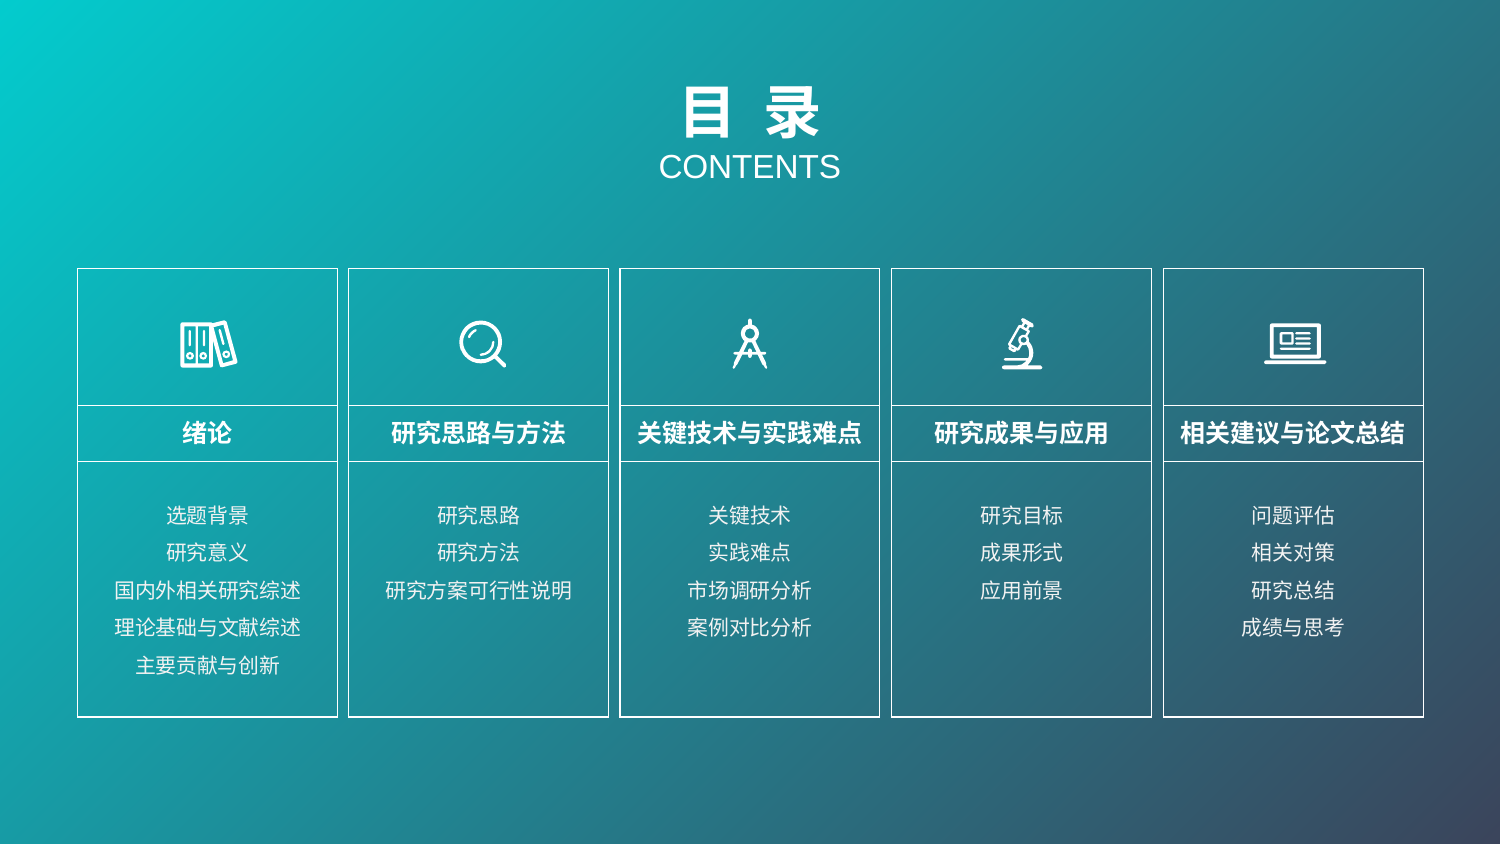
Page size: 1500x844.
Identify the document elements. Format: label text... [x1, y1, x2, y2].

text_box [620, 268, 880, 405]
text_box [77, 268, 338, 405]
text_box 研究思路 研究方法 研究方案可行性说明 [370, 482, 588, 610]
text_box [732, 318, 768, 369]
text_box [1269, 323, 1321, 359]
text_box [1163, 405, 1424, 462]
text_box 相关建议与论文总结 [1165, 409, 1421, 455]
text_box [77, 462, 338, 717]
text_box [459, 320, 506, 368]
text_box [891, 268, 1152, 405]
text_box [1264, 360, 1327, 365]
text_box [1163, 462, 1424, 717]
text_box [891, 462, 1152, 717]
text_box [891, 405, 1152, 462]
text_box [77, 405, 338, 462]
text_box 绪论 [114, 409, 302, 455]
text_box 问题评估 相关对策 研究总结 成绩与思考 [1226, 482, 1360, 648]
text_box [620, 405, 880, 462]
text_box [620, 462, 880, 717]
text_box 关键技术 实践难点 市场调研分析 案例对比分析 [672, 482, 828, 648]
text_box 研究思路与方法 [376, 409, 582, 455]
text_box [348, 462, 609, 717]
text_box [180, 320, 238, 368]
text_box [348, 268, 609, 405]
text_box [1163, 268, 1424, 405]
text_box 研究目标 成果形式 应用前景 [965, 482, 1079, 610]
text_box 关键技术与实践难点 [622, 409, 878, 455]
text_box 目 录 CONTENTS [608, 67, 892, 192]
text_box 选题背景 研究意义 国内外相关研究综述 理论基础与文献综述 主要贡献与创新 [99, 482, 316, 685]
text_box 研究成果与应用 [919, 409, 1125, 455]
text_box [1001, 318, 1043, 370]
text_box [348, 405, 609, 462]
